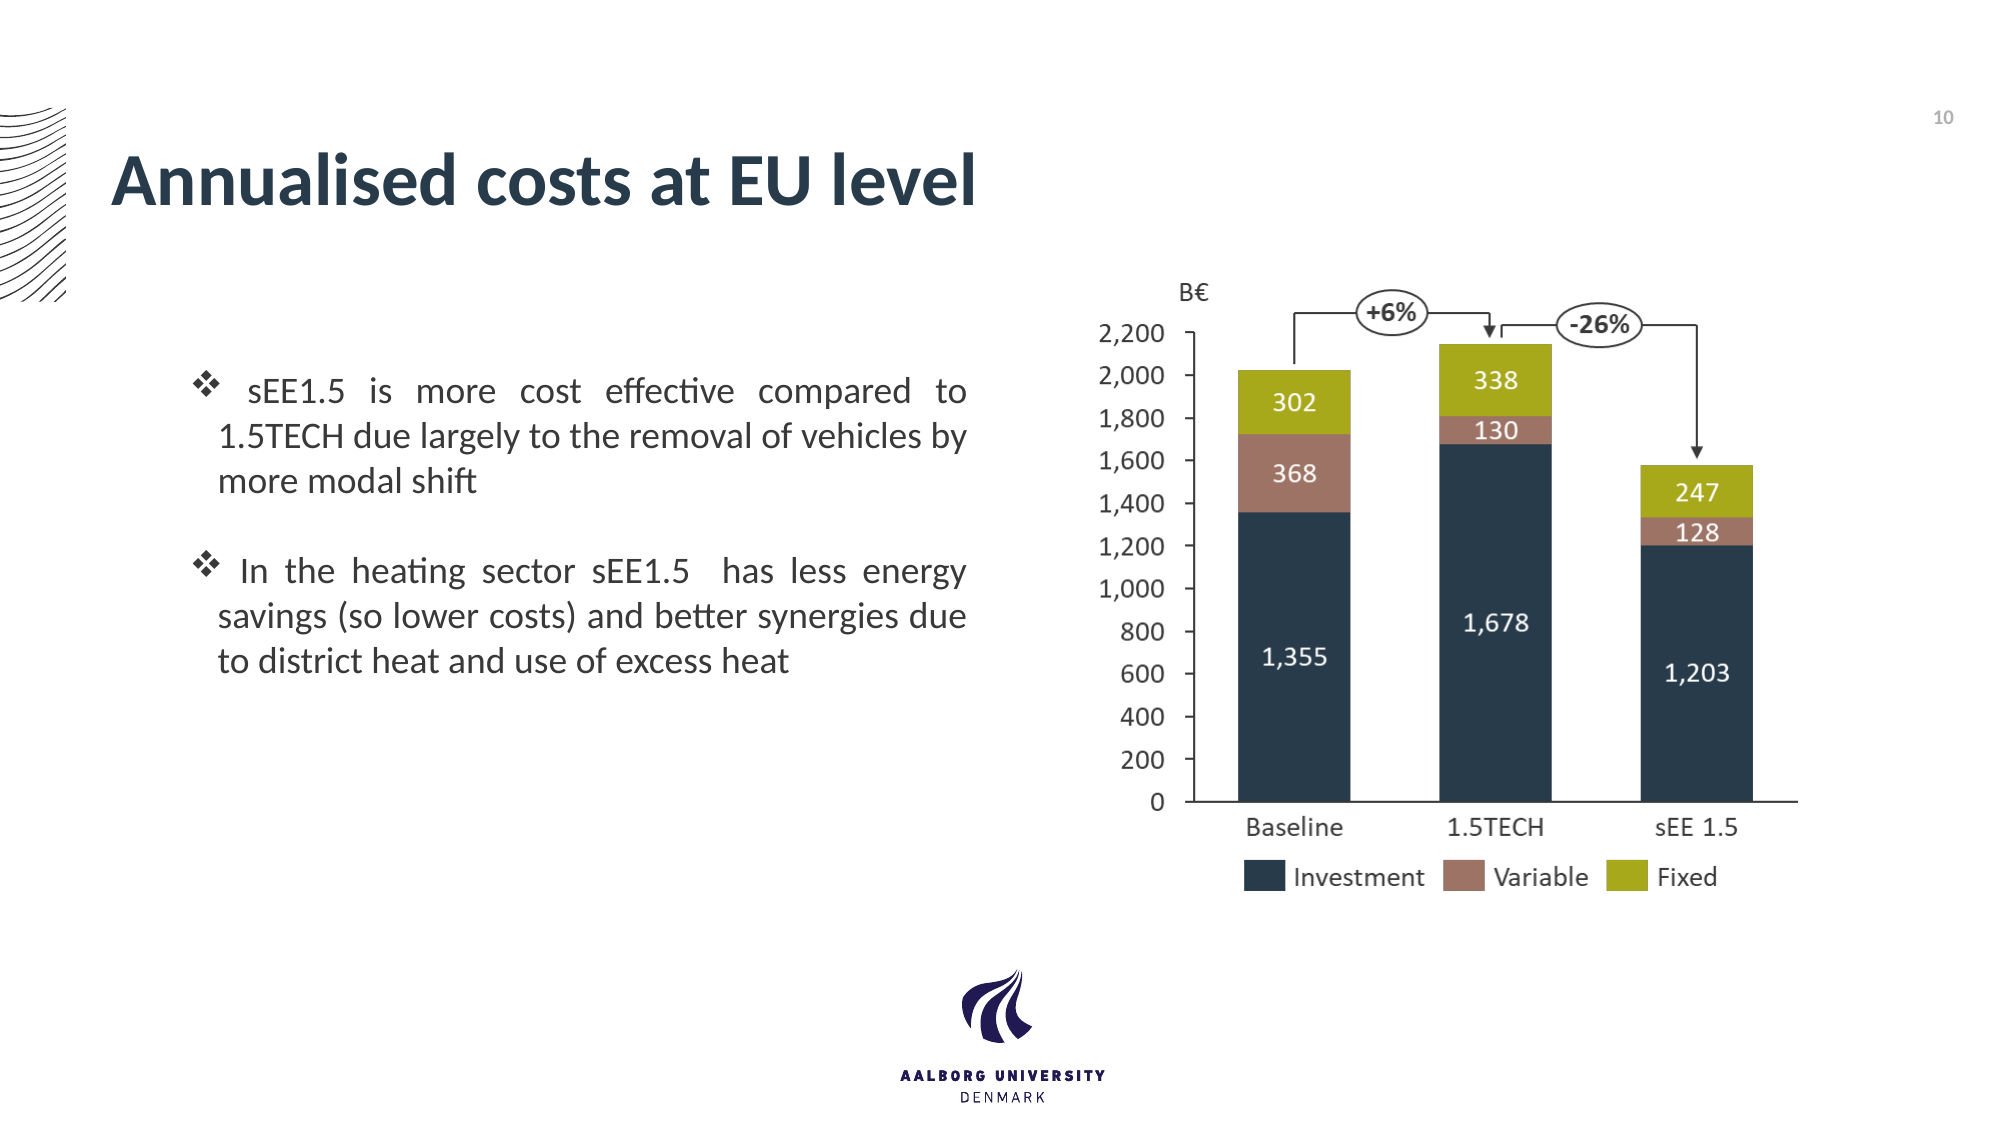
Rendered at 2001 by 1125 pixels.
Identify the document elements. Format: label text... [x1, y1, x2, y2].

title Annualised costs at EU level [96, 60, 1649, 303]
text_box sEE1.5 is more cost effective compared to 1.5TECH due largely to the removal of vehicles by more modal shift In the heating sector sEE1.5 has less energy savings (so lower costs) and better synergies due to district heat and use of excess heat [99, 359, 983, 794]
picture [1080, 264, 1811, 912]
slide_number 10 [1860, 97, 1954, 135]
